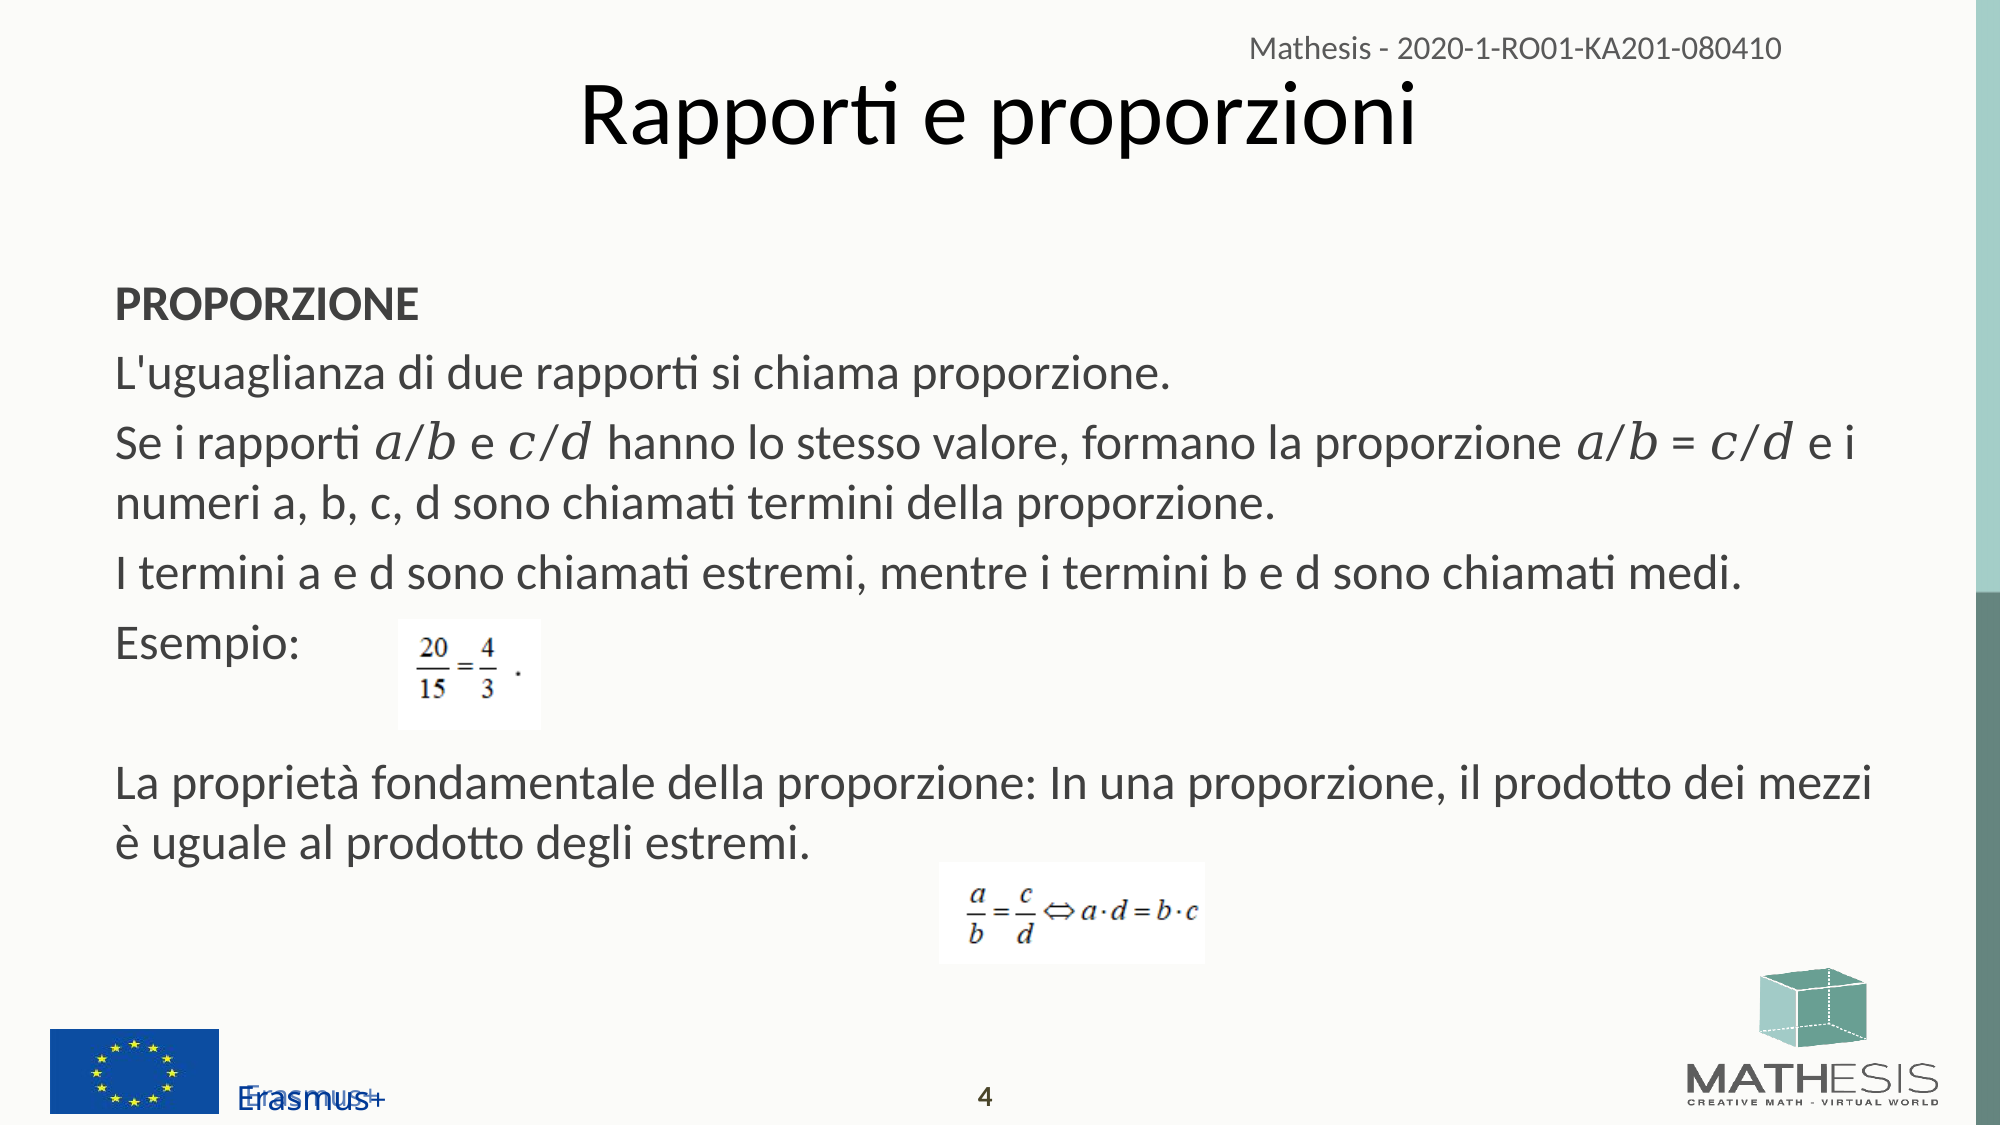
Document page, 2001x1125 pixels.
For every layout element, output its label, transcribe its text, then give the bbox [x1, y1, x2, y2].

picture [938, 862, 1205, 965]
title Rapporti e proporzioni [99, 45, 1900, 233]
picture [50, 1029, 219, 1114]
list PROPORZIONE L'uguaglianza di due rapporti si chiama proporzione. Se i rapporti 𝑎/𝑏 e 𝑐/𝑑 hanno lo stesso valore, formano la proporzione 𝑎/𝑏 = 𝑐/𝑑 e i numeri a, b, c, d sono chiamati termini della proporzione. I termini a e d sono chiamati estremi, mentre i termini b e d sono chiamati medi. Esempio: La proprietà fondamentale della proporzione: In una proporzione, il prodotto dei mezzi è uguale al prodotto degli estremi. [99, 262, 1900, 1005]
picture [398, 619, 542, 730]
